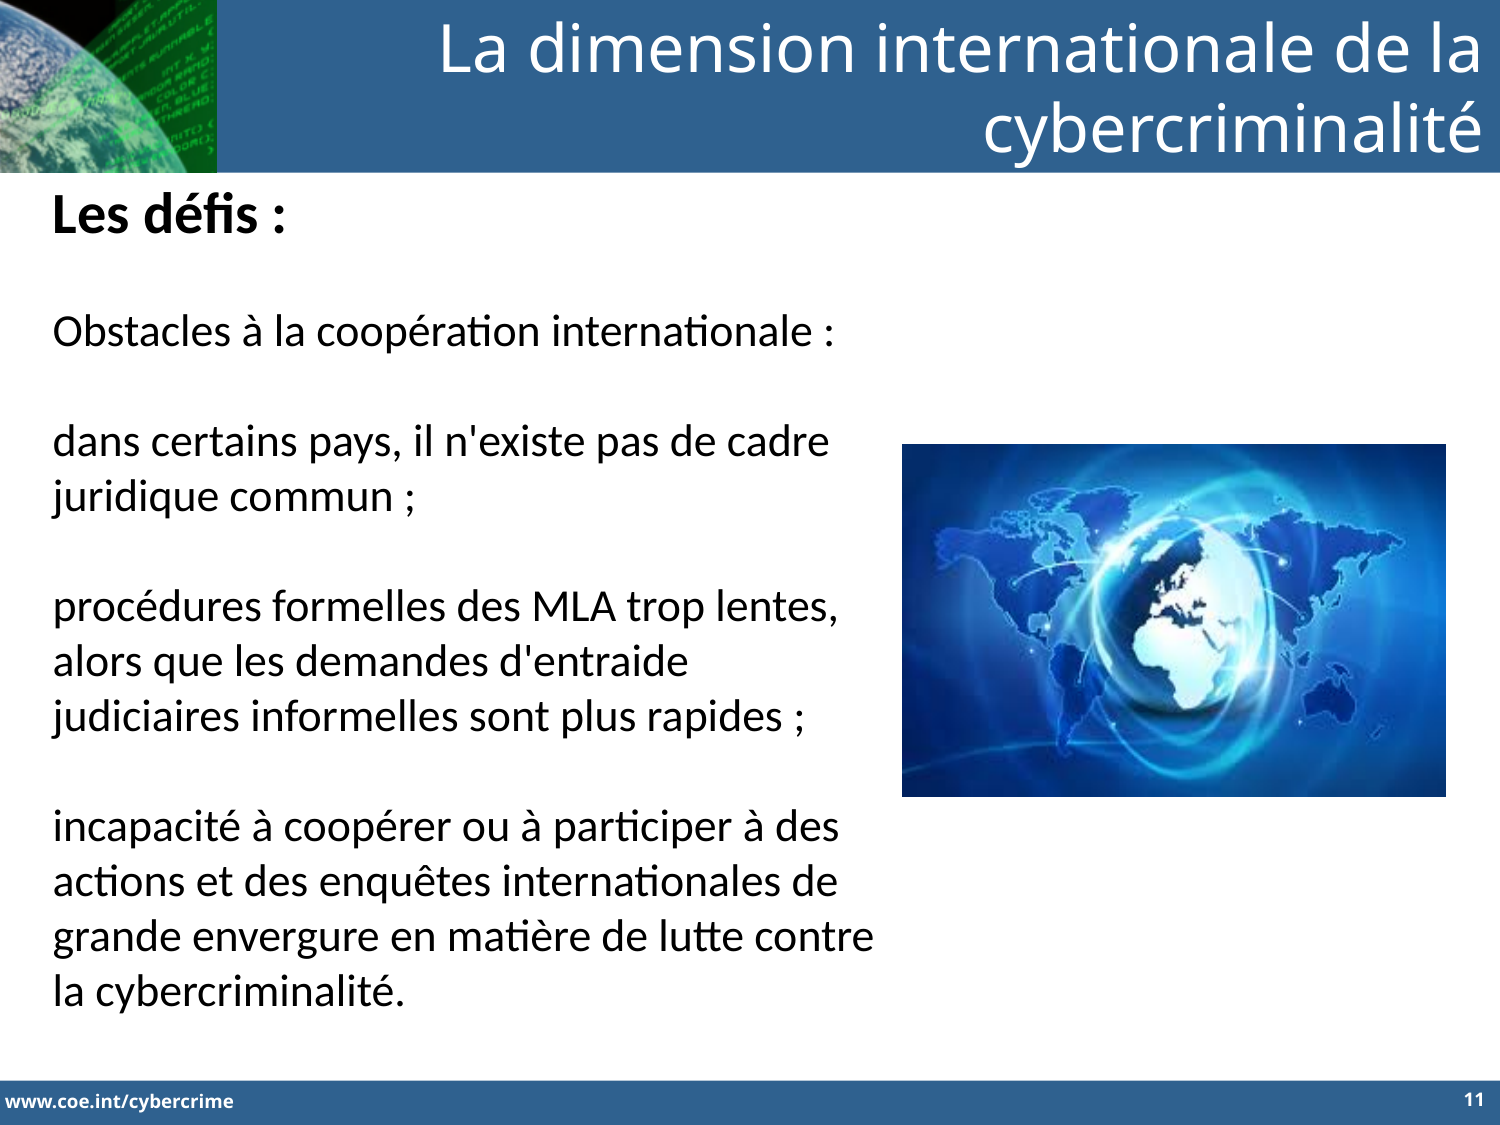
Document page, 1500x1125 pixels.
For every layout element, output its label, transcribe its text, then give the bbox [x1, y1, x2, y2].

picture [902, 444, 1446, 797]
text_box Les défis : Obstacles à la coopération internationale : dans certains pays, il n'existe pas de cadre juridique commun ; procédures formelles des MLA trop lentes, alors que les demandes d'entraide judiciaires informelles sont plus rapides ; incapacité à coopérer ou à participer à des actions et des enquêtes internationales de grande envergure en matière de lutte contre la cybercriminalité. [38, 98, 903, 1023]
slide_number 11 [1149, 1079, 1500, 1125]
text_box La dimension internationale de la cybercriminalité [329, 9, 1500, 162]
picture [0, 1, 217, 173]
